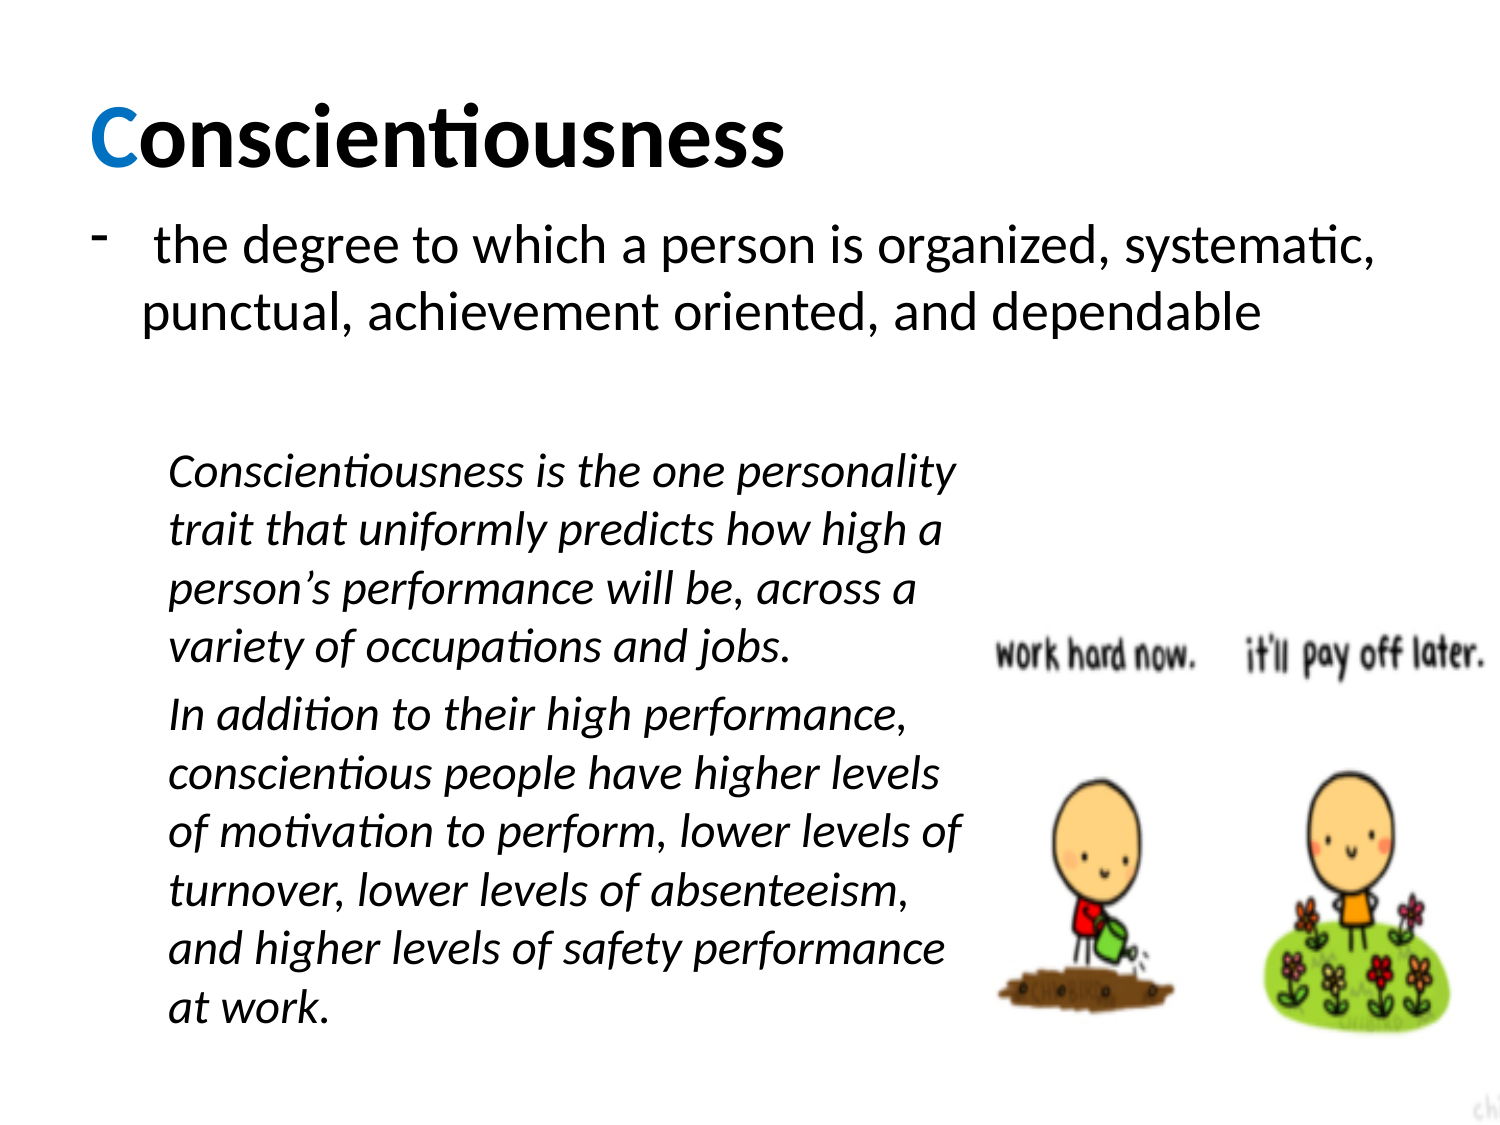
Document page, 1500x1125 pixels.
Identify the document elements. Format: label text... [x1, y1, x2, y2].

list the degree to which a person is organized, systematic, punctual, achievement oriented, and dependable [75, 200, 1450, 538]
text_box Conscientiousness is the one personality trait that uniformly predicts how high a person’s performance will be, across a variety of occupations and jobs. In addition to their high performance, conscientious people have higher levels of motivation to perform, lower levels of turnover, lower levels of absenteeism, and higher levels of safety performance at work. [99, 387, 988, 1063]
title Conscientiousness [75, 37, 1425, 200]
picture [924, 499, 1500, 1125]
